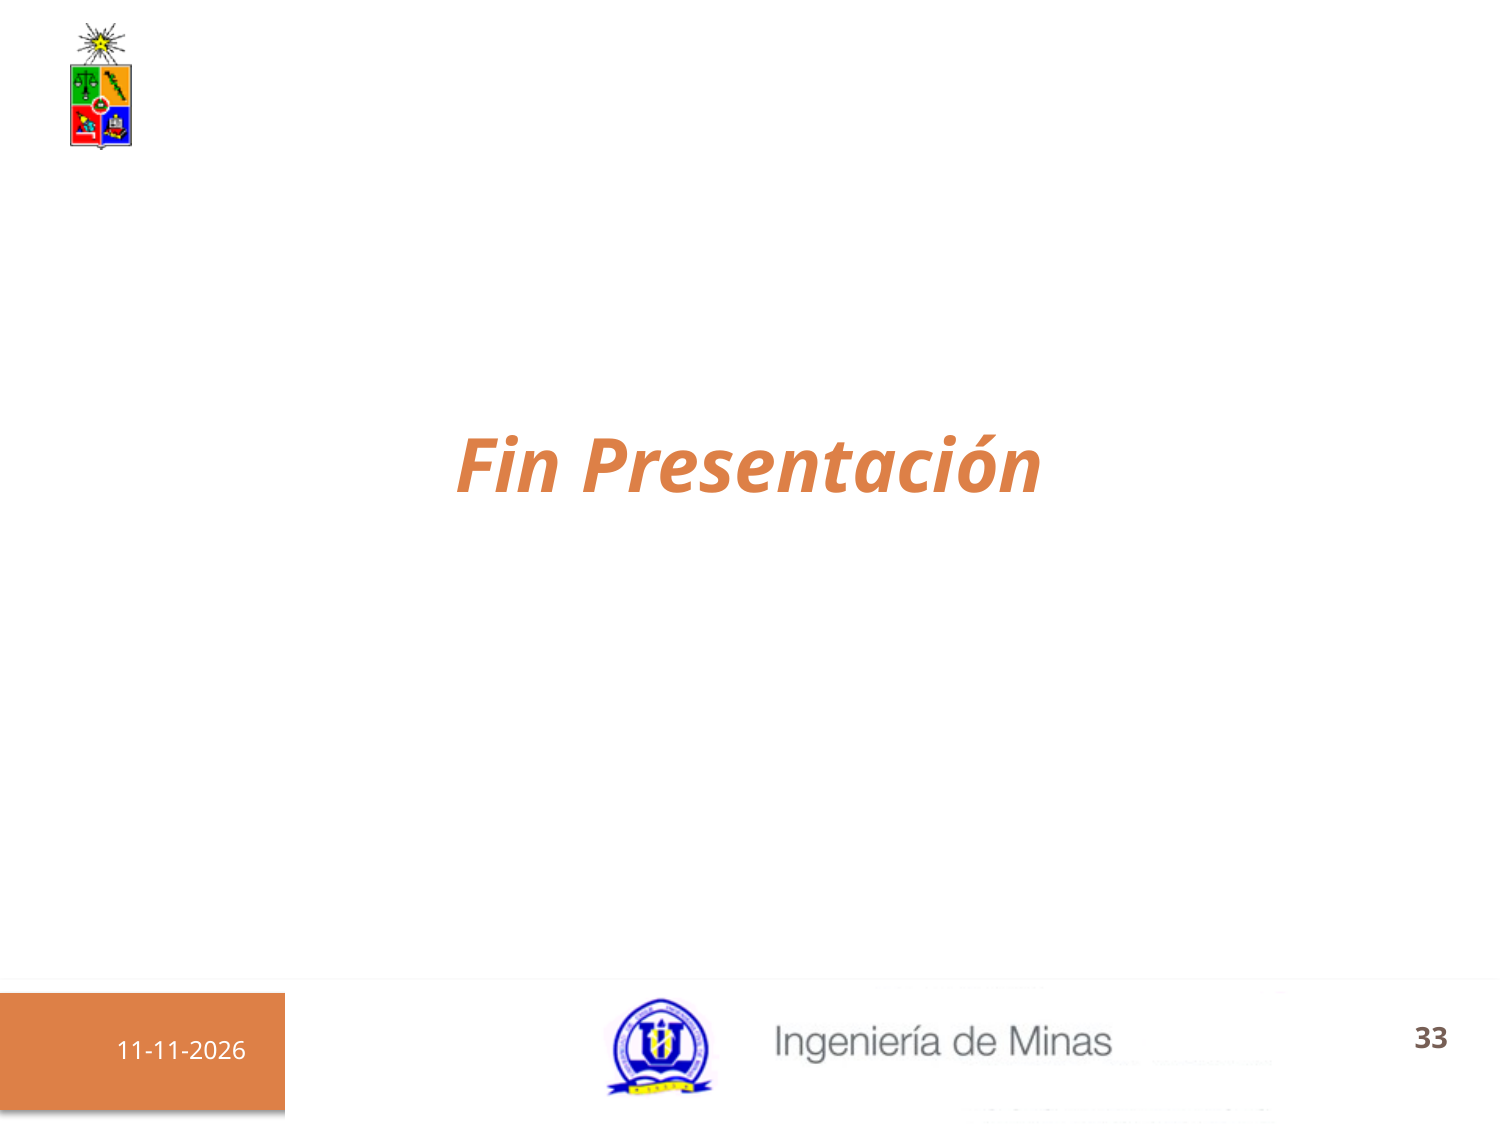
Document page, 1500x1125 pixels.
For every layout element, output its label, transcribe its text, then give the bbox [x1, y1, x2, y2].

text_box Fin Presentación [81, 410, 1418, 515]
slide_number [12, 995, 279, 1108]
picture [285, 980, 1500, 1125]
picture [69, 23, 132, 151]
